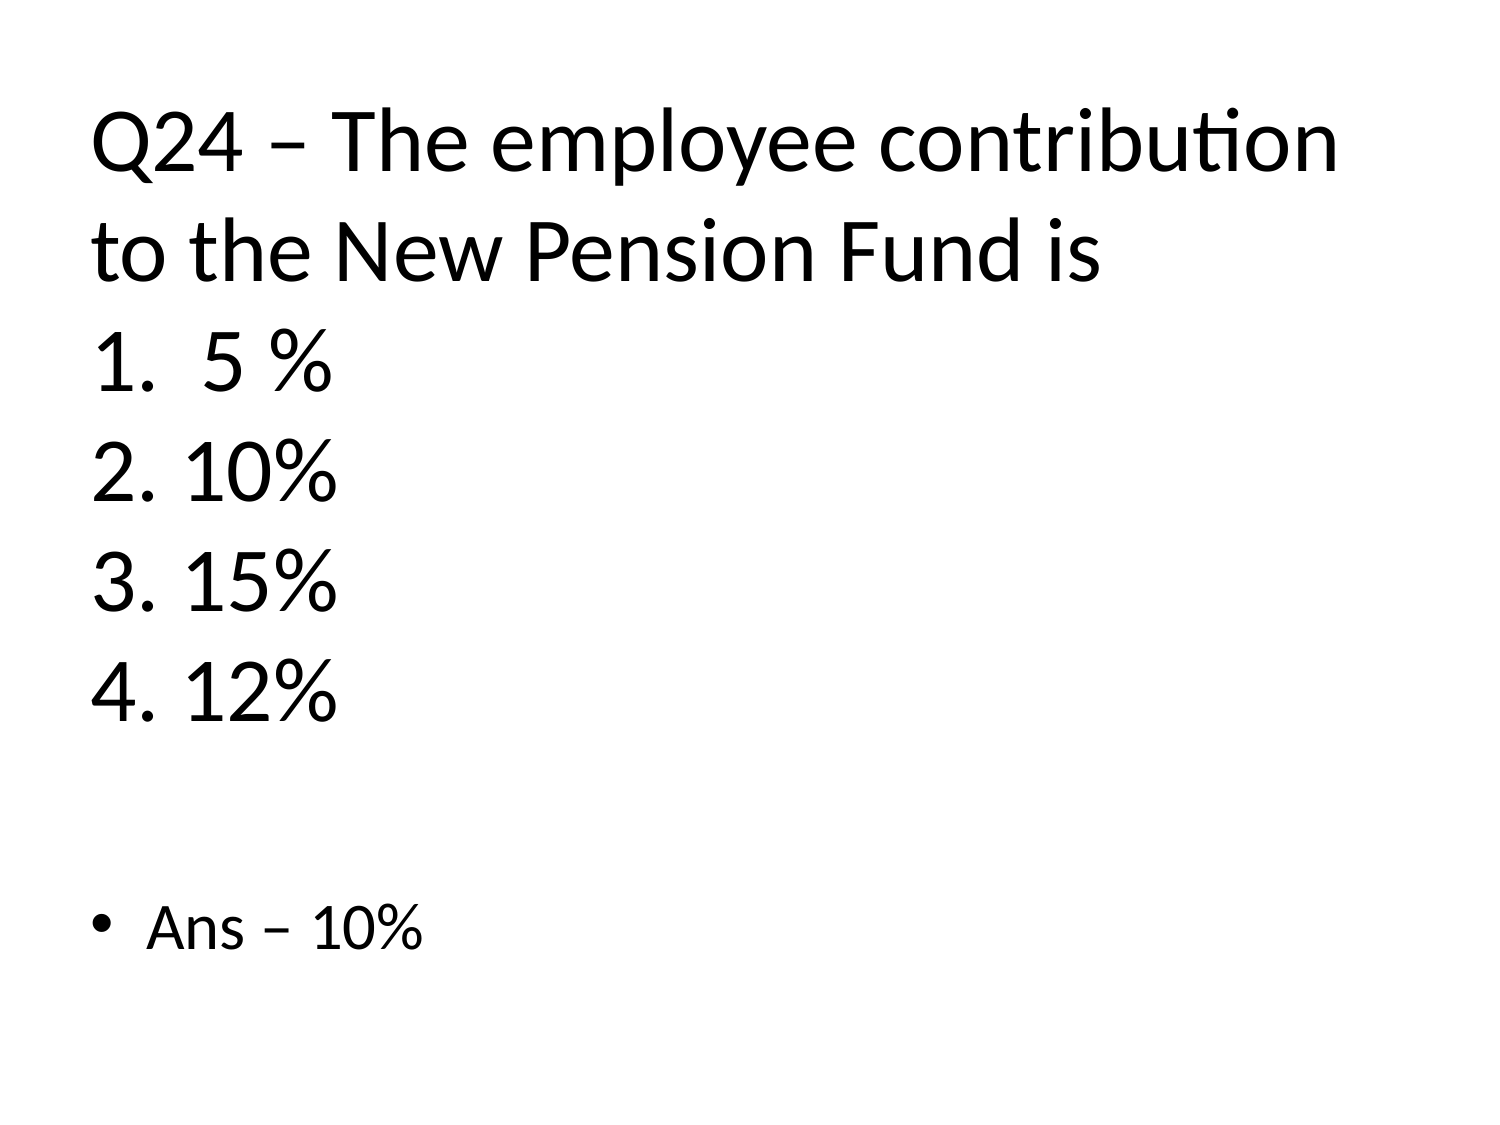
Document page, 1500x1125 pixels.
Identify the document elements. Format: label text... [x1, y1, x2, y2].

list Ans – 10% [75, 875, 1425, 1030]
title Q24 – The employee contribution to the New Pension Fund is 1. 5 % 2. 10% 3. 15% 4. 12% [75, 45, 1425, 775]
